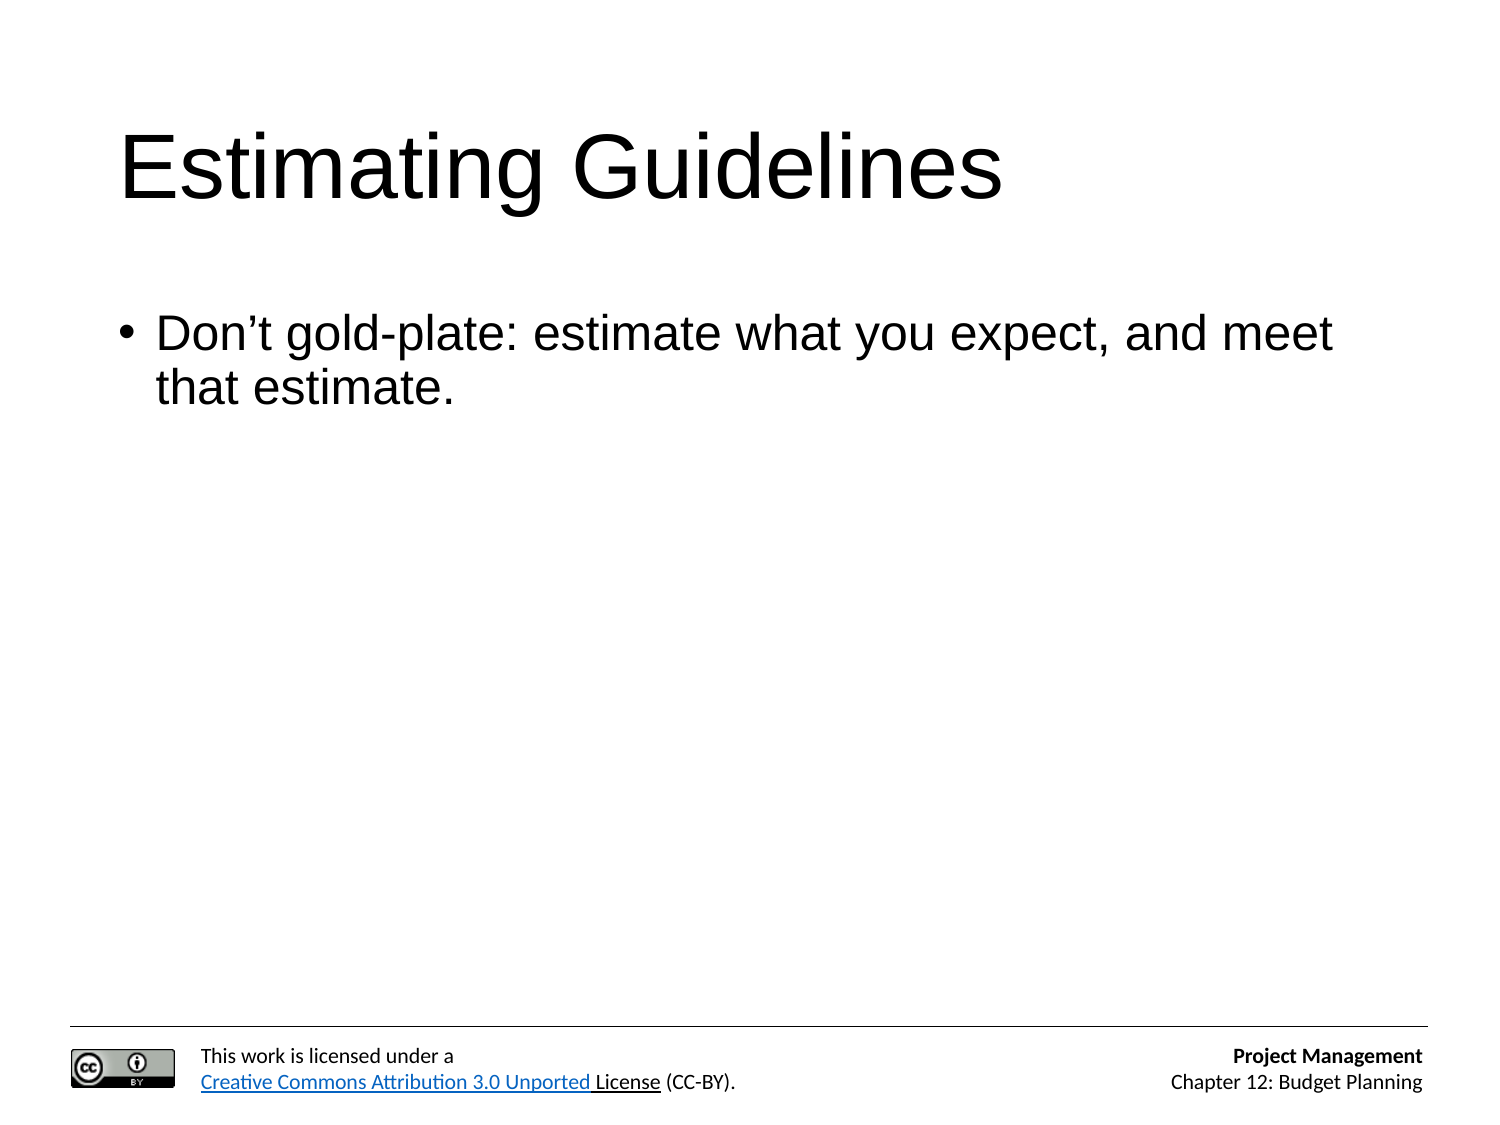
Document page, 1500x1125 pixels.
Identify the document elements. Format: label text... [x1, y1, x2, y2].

picture [71, 1049, 175, 1088]
list Don’t gold-plate: estimate what you expect, and meet that estimate. [103, 299, 1397, 1014]
title Estimating Guidelines [103, 59, 1397, 278]
